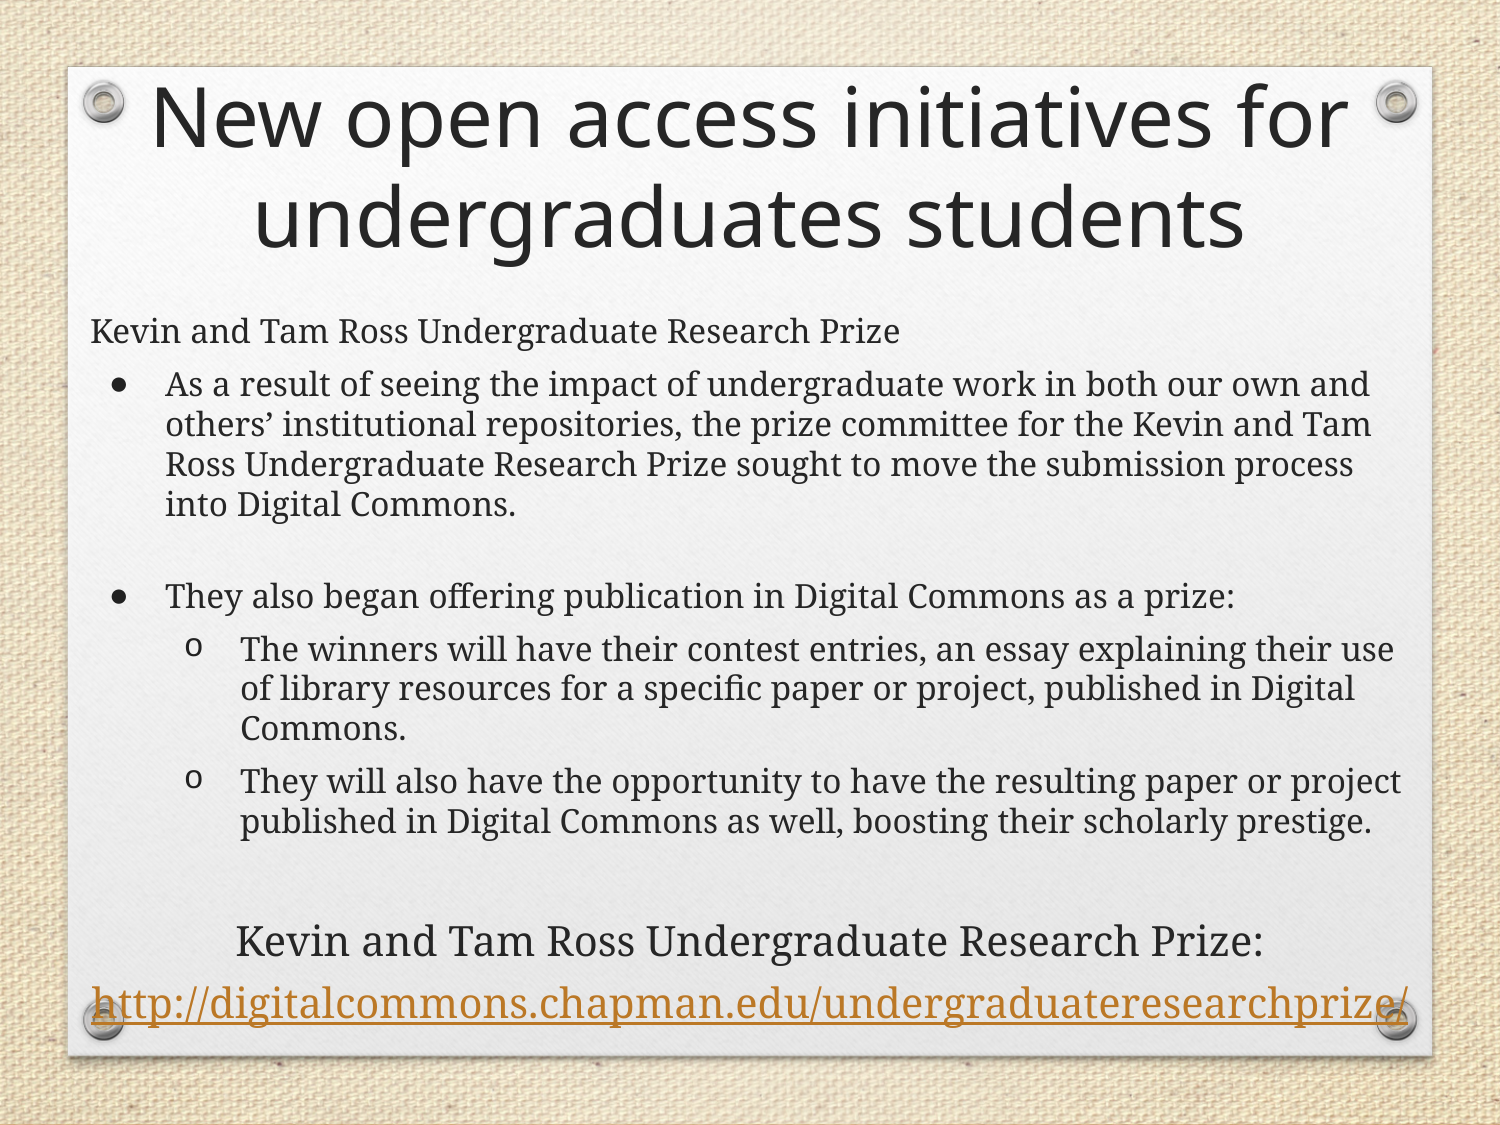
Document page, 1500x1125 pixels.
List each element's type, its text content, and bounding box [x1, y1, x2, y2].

title New open access initiatives for undergraduates students [75, 92, 1425, 280]
picture [0, 0, 1500, 1125]
list Kevin and Tam Ross Undergraduate Research Prize As a result of seeing the impact of undergraduate work in both our own and others’ institutional repositories, the prize committee for the Kevin and Tam Ross Undergraduate Research Prize sought to move the submission process into Digital Commons. They also began offering publication in Digital Commons as a prize: The winners will have their contest entries, an essay explaining their use of library resources for a specific paper or project, published in Digital Commons. They will also have the opportunity to have the resulting paper or project published in Digital Commons as well, boosting their scholarly prestige. Kevin and Tam Ross Undergraduate Research Prize: http://digitalcommons.chapman.edu/undergraduateresearchprize/ [75, 295, 1425, 1111]
